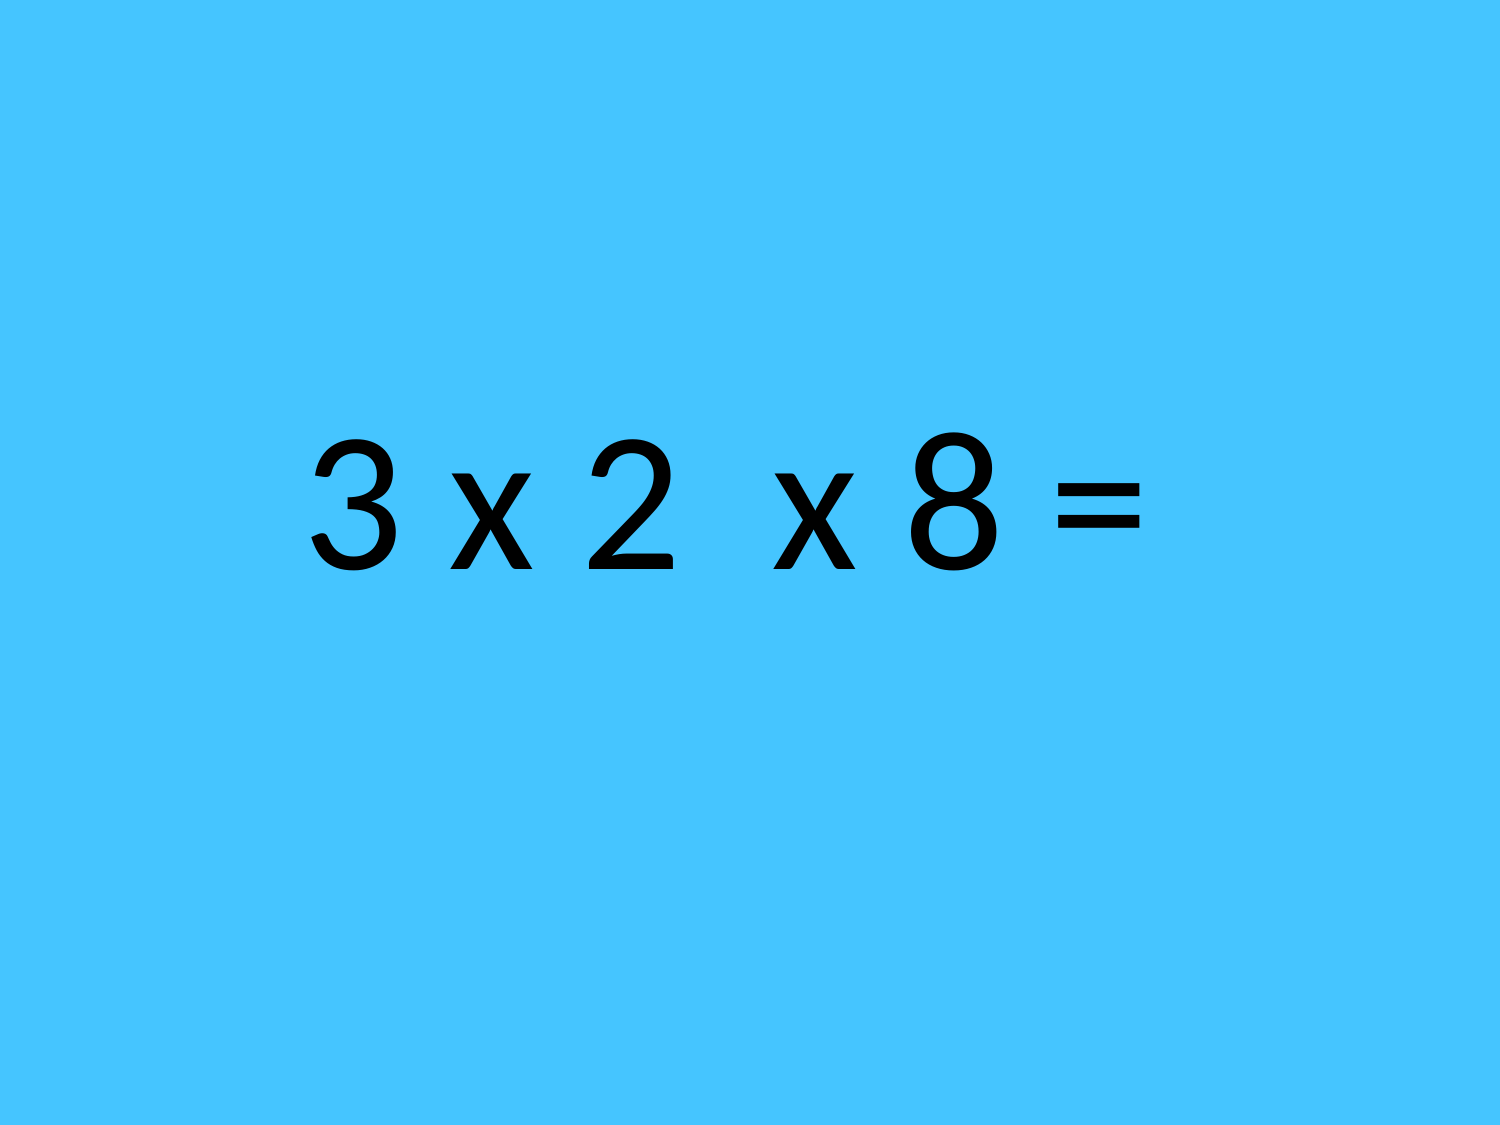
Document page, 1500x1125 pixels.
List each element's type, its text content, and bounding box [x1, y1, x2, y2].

text_box 3 x 2 x 8 = [287, 362, 1250, 618]
